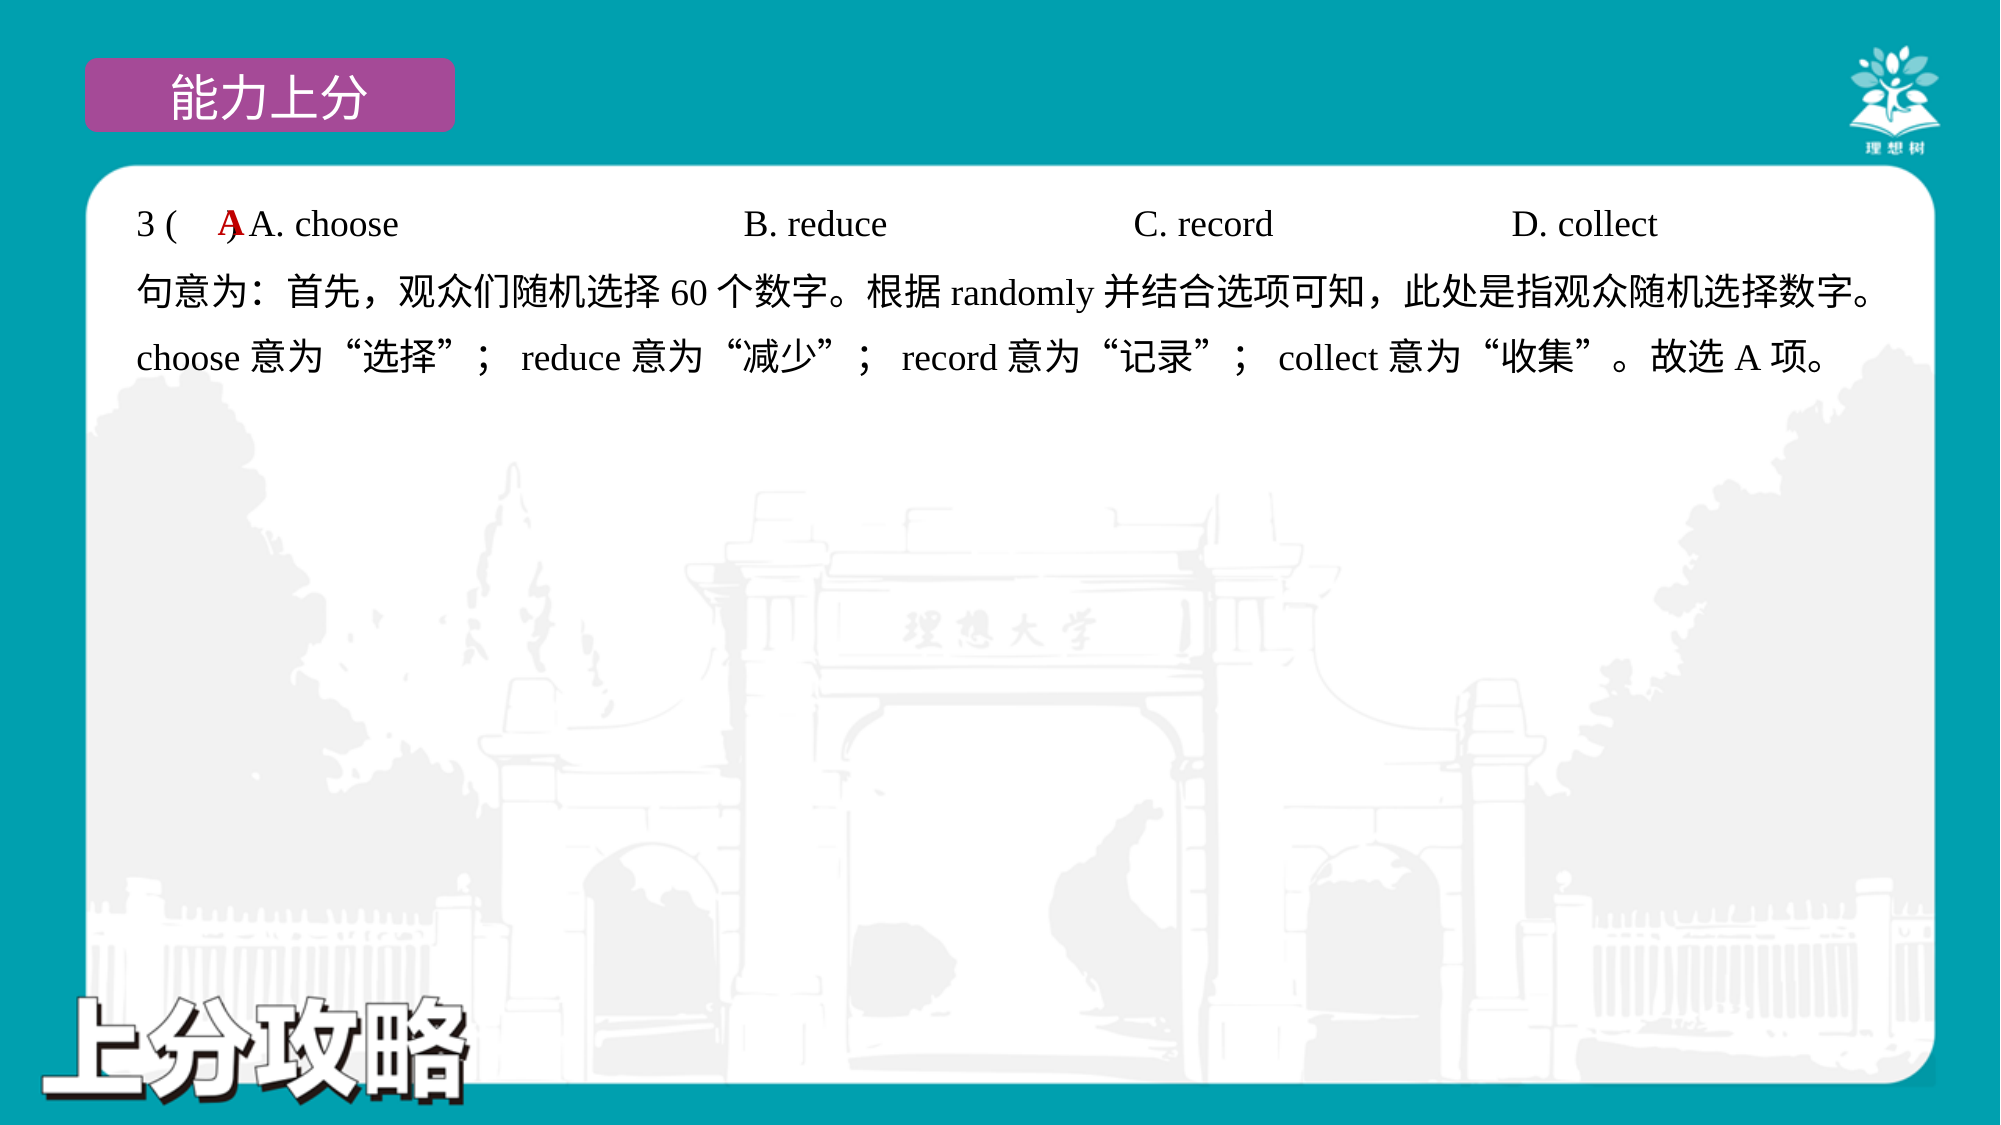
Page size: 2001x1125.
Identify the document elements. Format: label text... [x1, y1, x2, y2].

text_box A [204, 176, 259, 236]
text_box 句意为：首先，观众们随机选择60个数字。根据randomly并结合选项可知，此处是指观众随机选择数字。 choose意为“选择”；reduce意为“减少”；record意为“记录”；collect意为“收集”。故选A项。 [136, 244, 1865, 372]
text_box 3 ( ) A. choose B. reduce C. record D. collect [136, 176, 1865, 237]
picture [0, 0, 2000, 1125]
